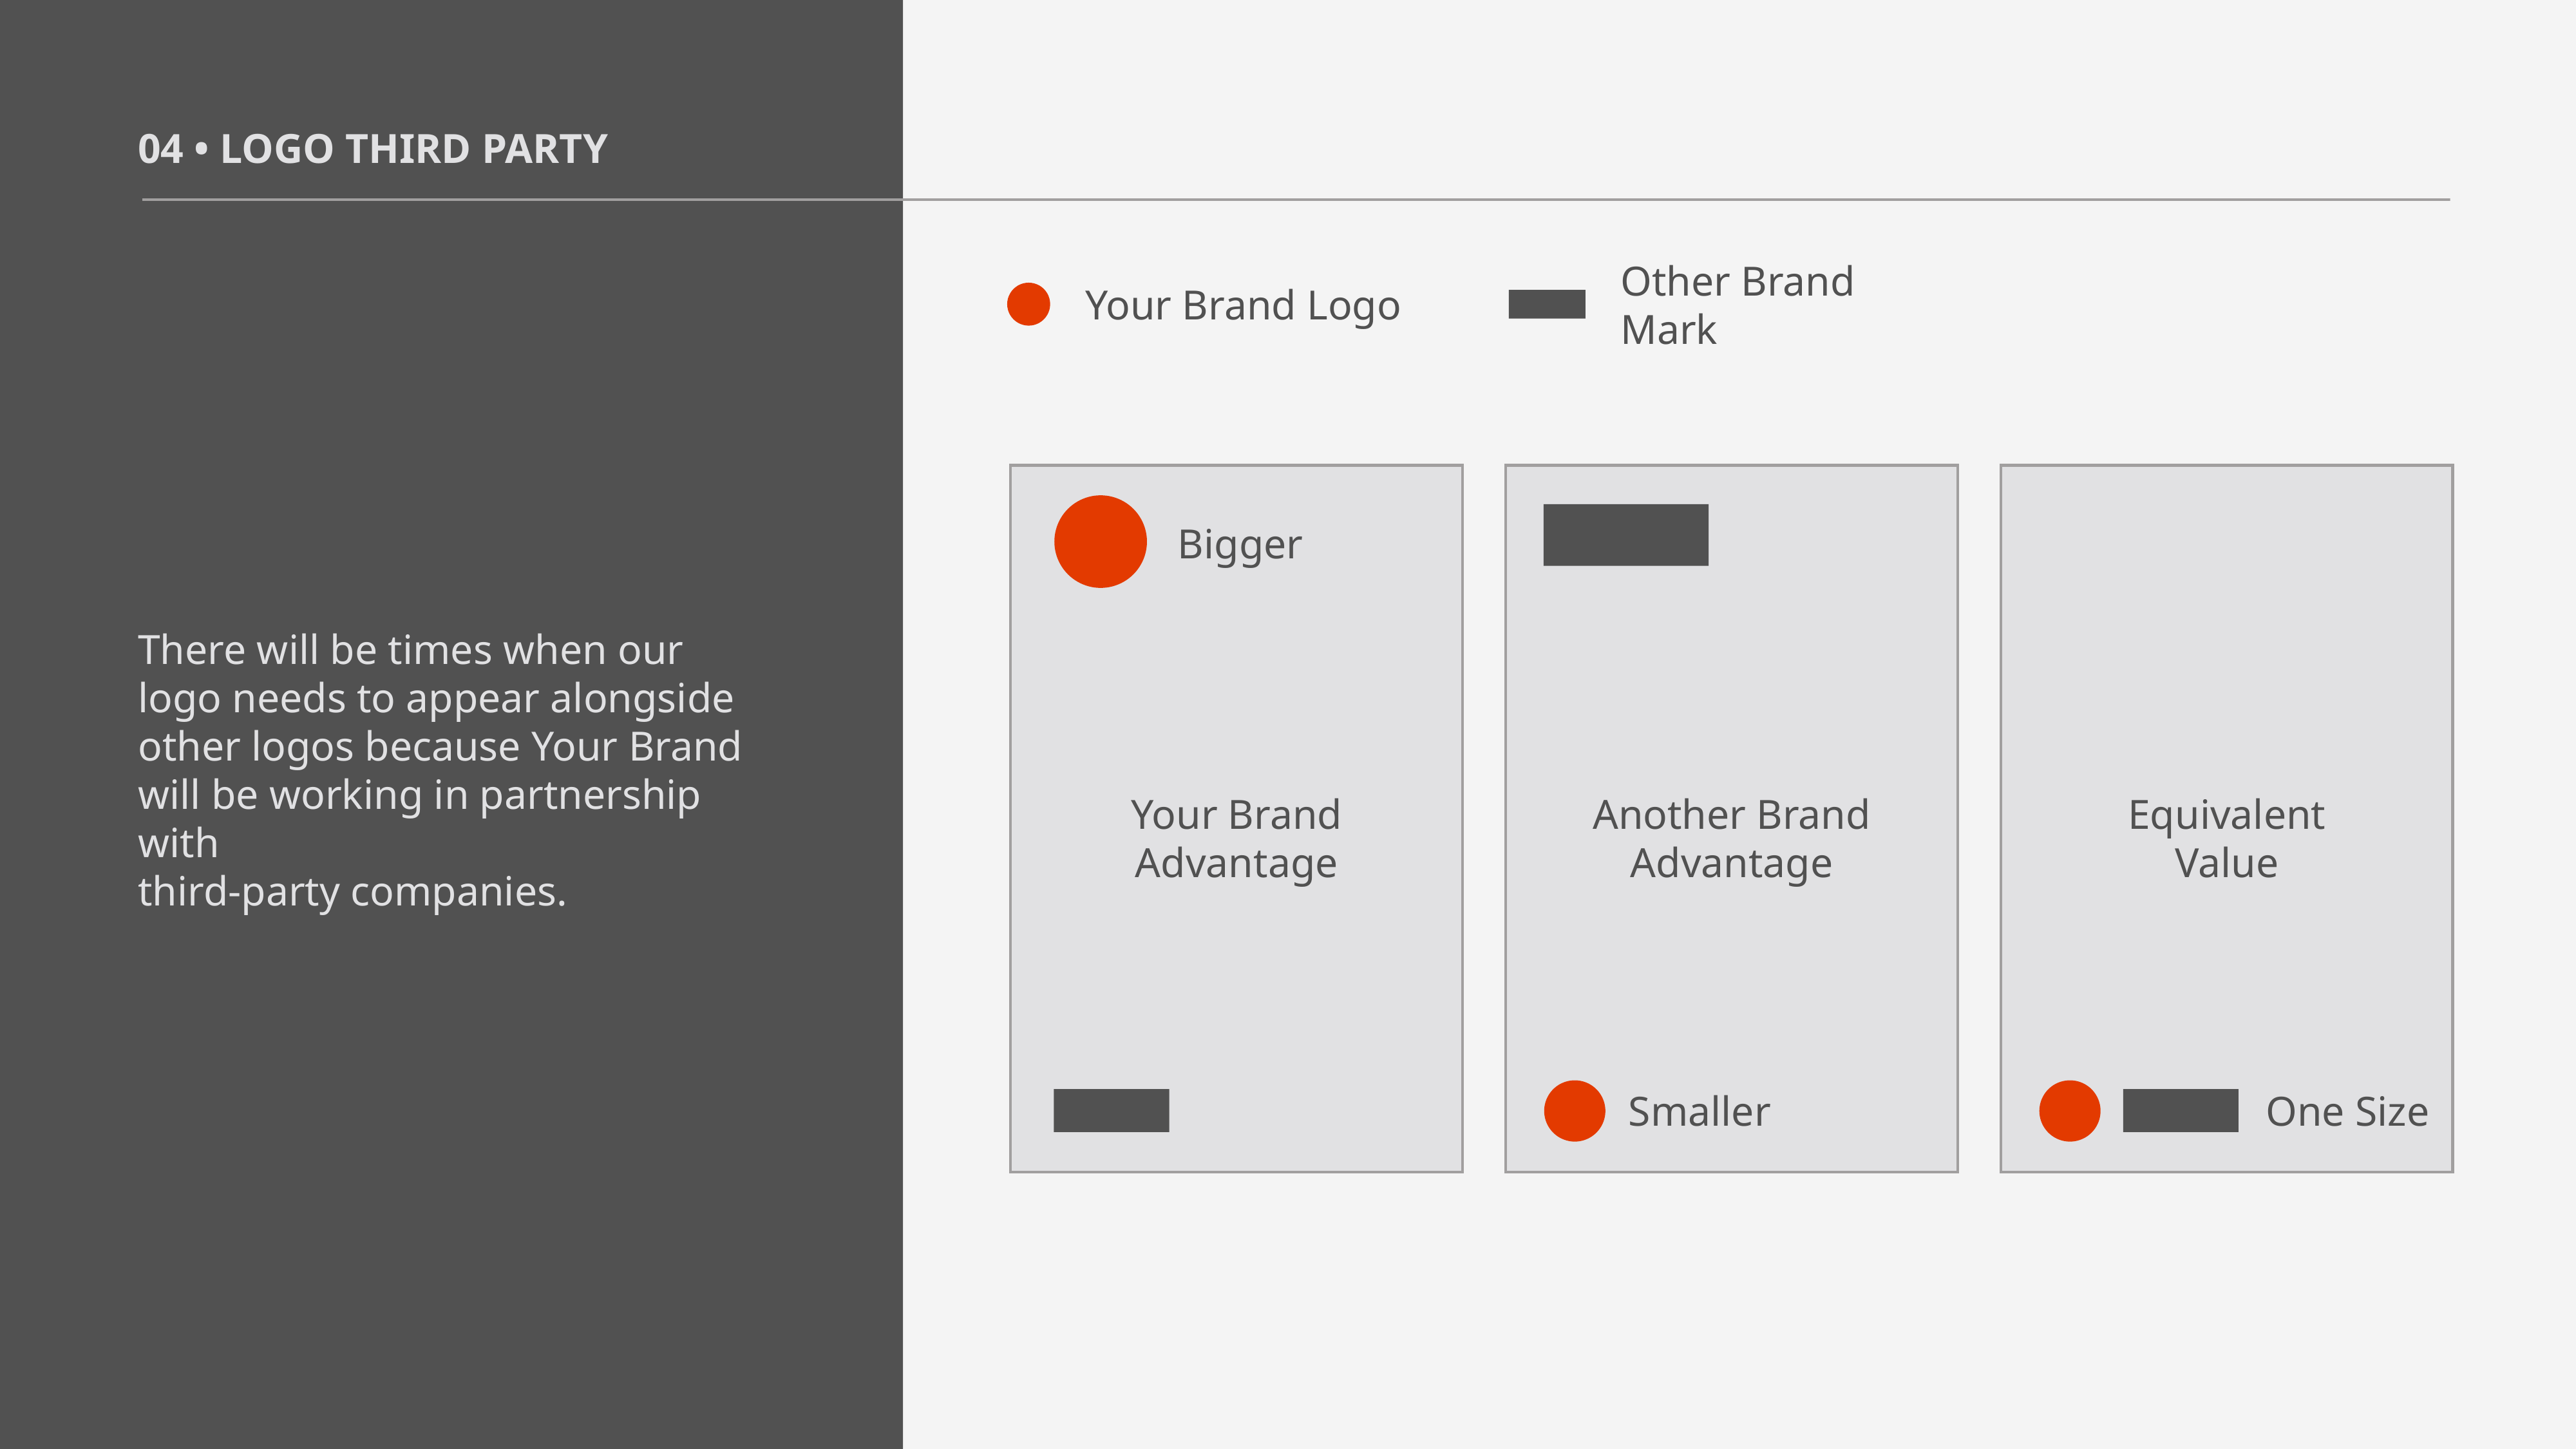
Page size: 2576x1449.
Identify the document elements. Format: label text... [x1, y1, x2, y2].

text_box One Size [2266, 1082, 2431, 1139]
text_box [1505, 465, 1958, 1173]
text_box [2000, 465, 2453, 1173]
text_box [2039, 1080, 2101, 1142]
text_box [1543, 504, 1709, 566]
text_box Another Brand Advantage [1579, 771, 1884, 904]
text_box [1010, 465, 1463, 1173]
text_box 04 • LOGO THIRD PARTY [138, 118, 873, 175]
text_box There will be times when our logo needs to appear alongside other logos because Your Brand will be working in partnership with third-party companies. [138, 564, 768, 974]
text_box Smaller [1628, 1082, 1794, 1139]
text_box [2123, 1089, 2239, 1132]
text_box Your Brand Logo [1085, 276, 1419, 332]
text_box Bigger [1177, 514, 1343, 571]
text_box Other Brand Mark [1620, 276, 1955, 332]
text_box Your Brand Advantage [1084, 771, 1389, 904]
text_box [1054, 495, 1147, 588]
text_box [1007, 282, 1050, 326]
text_box [1054, 1089, 1170, 1132]
text_box [1544, 1080, 1605, 1142]
text_box [1508, 290, 1586, 319]
text_box Equivalent Value [2074, 771, 2380, 904]
